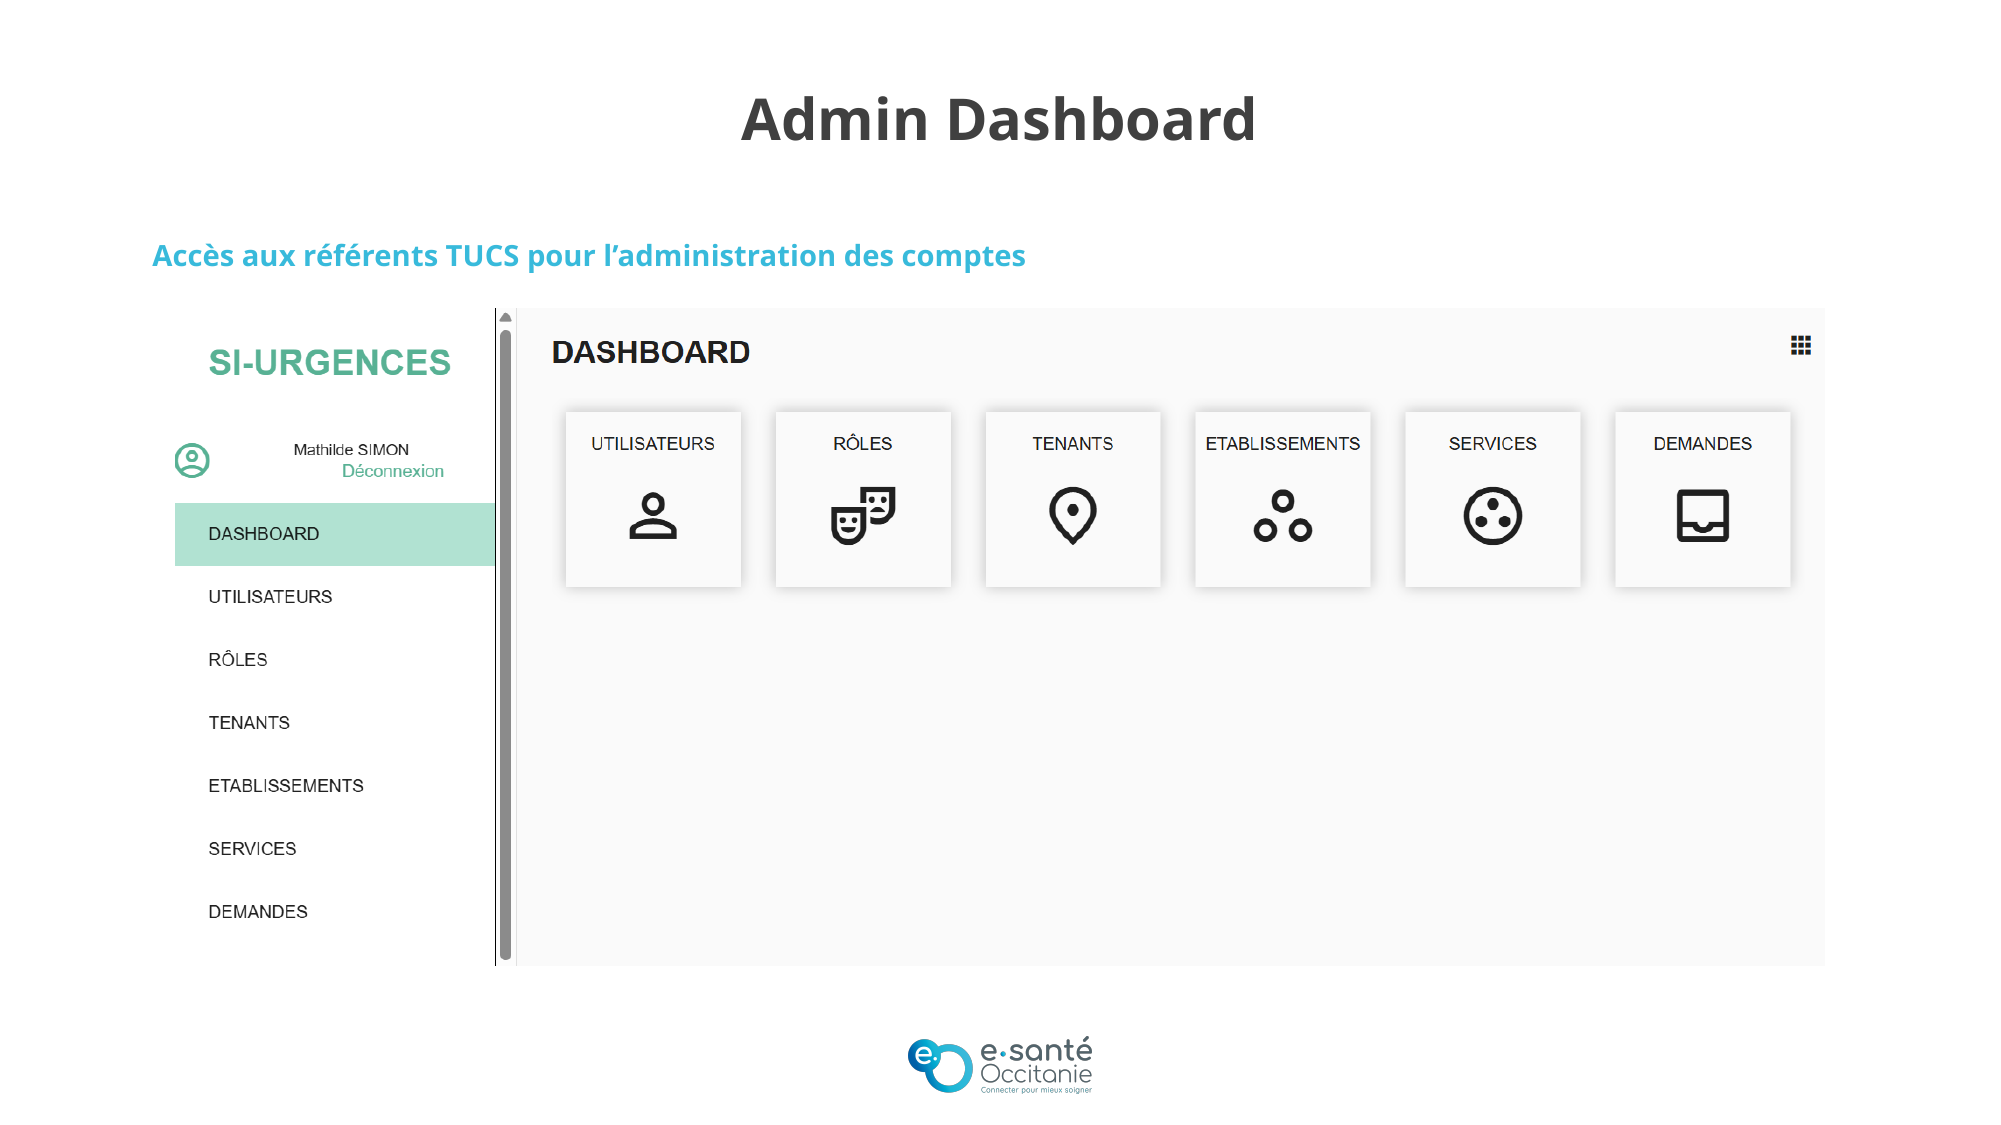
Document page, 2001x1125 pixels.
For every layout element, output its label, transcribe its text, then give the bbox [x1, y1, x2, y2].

picture [908, 1036, 1092, 1094]
list Admin Dashboard [137, 76, 1863, 163]
list Accès aux référents TUCS pour l’administration des comptes [137, 230, 1443, 282]
picture [174, 307, 1826, 967]
